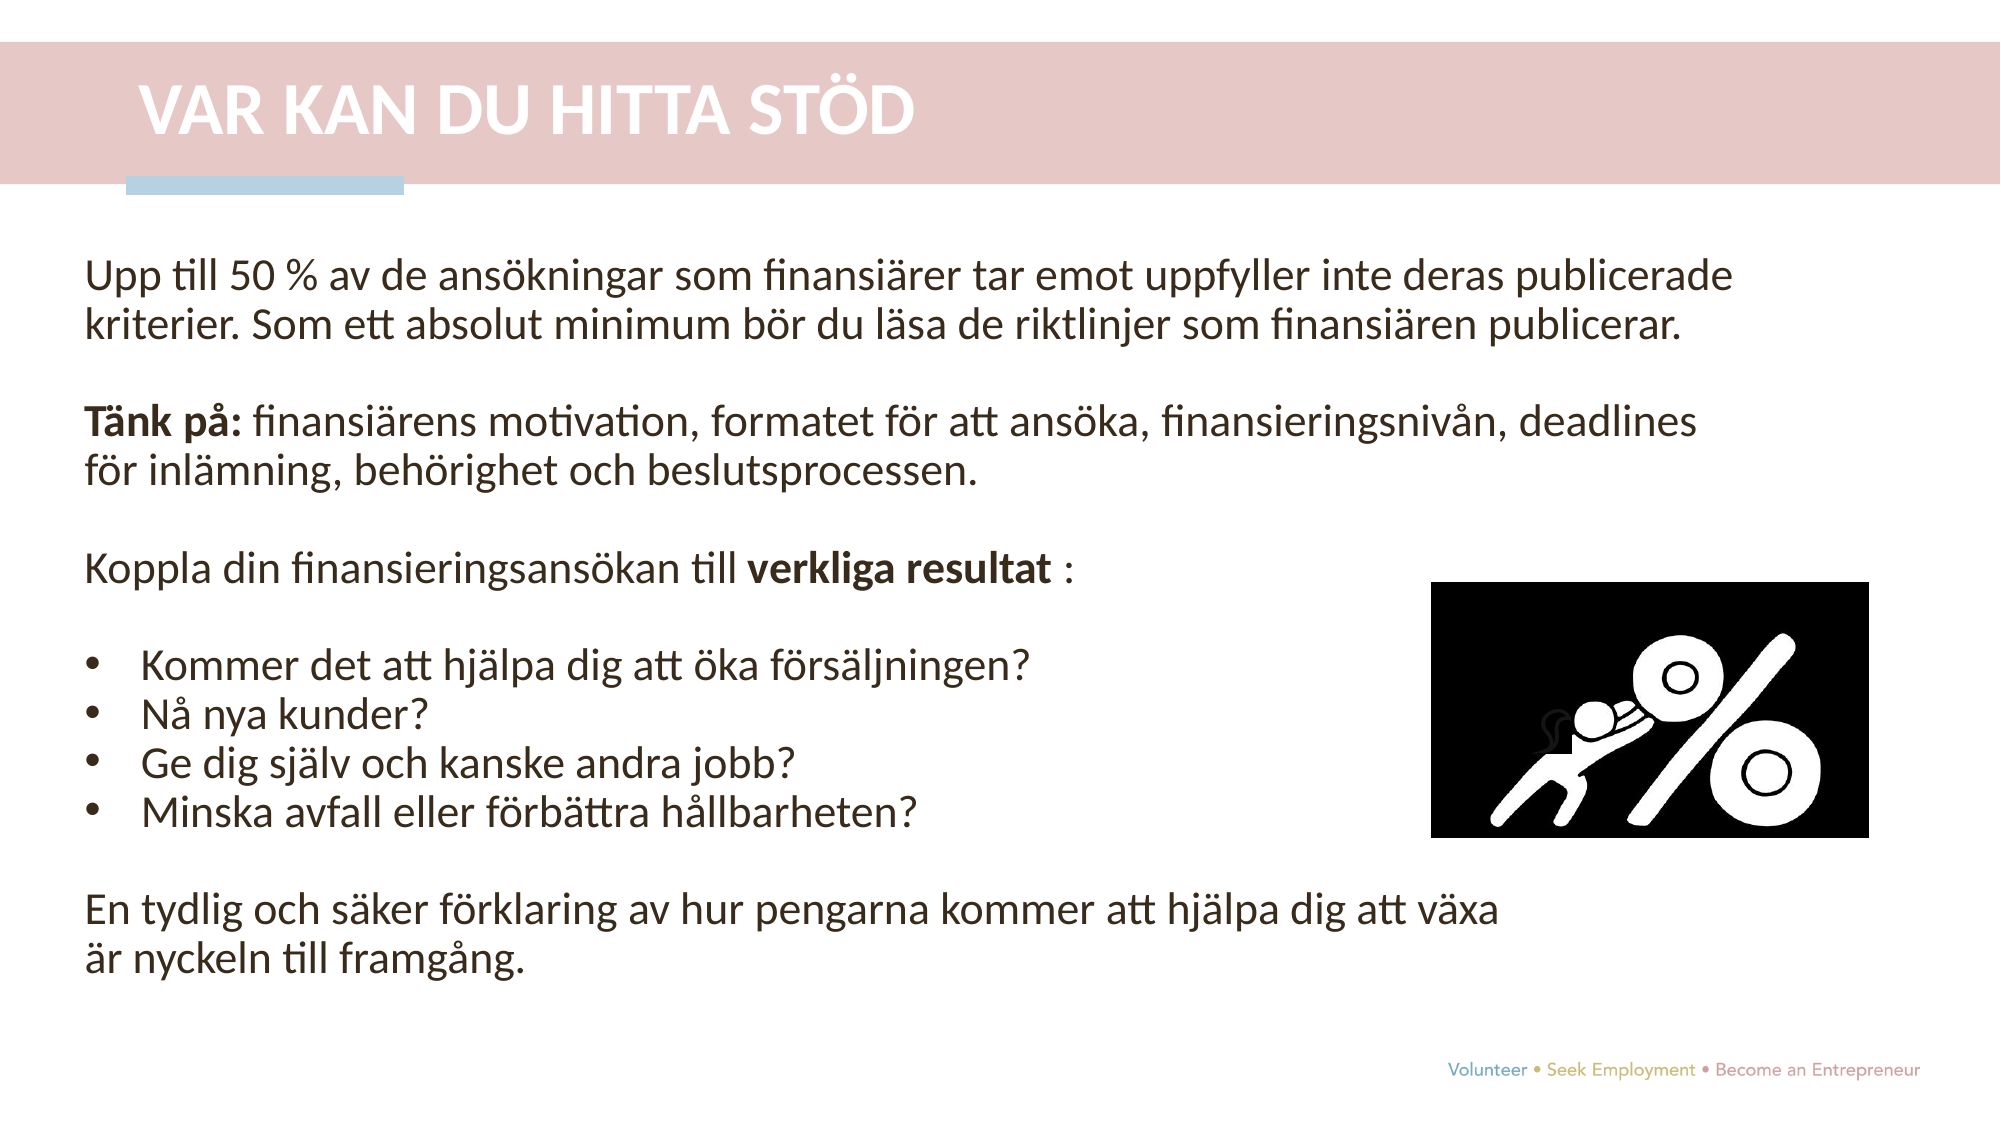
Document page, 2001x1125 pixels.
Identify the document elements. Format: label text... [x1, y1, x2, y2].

list VAR KAN DU HITTA STÖD [123, 51, 1913, 170]
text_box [1431, 582, 1870, 838]
text_box Upp till 50 % av de ansökningar som finansiärer tar emot uppfyller inte deras publicerade kriterier. Som ett absolut minimum bör du läsa de riktlinjer som finansiären publicerar. Tänk på: finansiärens motivation, formatet för att ansöka, finansieringsnivån, deadlines för inlämning, behörighet och beslutsprocessen. Koppla din finansieringsansökan till verkliga resultat : Kommer det att hjälpa dig att öka försäljningen? Nå nya kunder? Ge dig själv och kanske andra jobb? Minska avfall eller förbättra hållbarheten? En tydlig och säker förklaring av hur pengarna kommer att hjälpa dig att växa är nyckeln till framgång. [69, 243, 1756, 764]
picture [1418, 1046, 1971, 1103]
